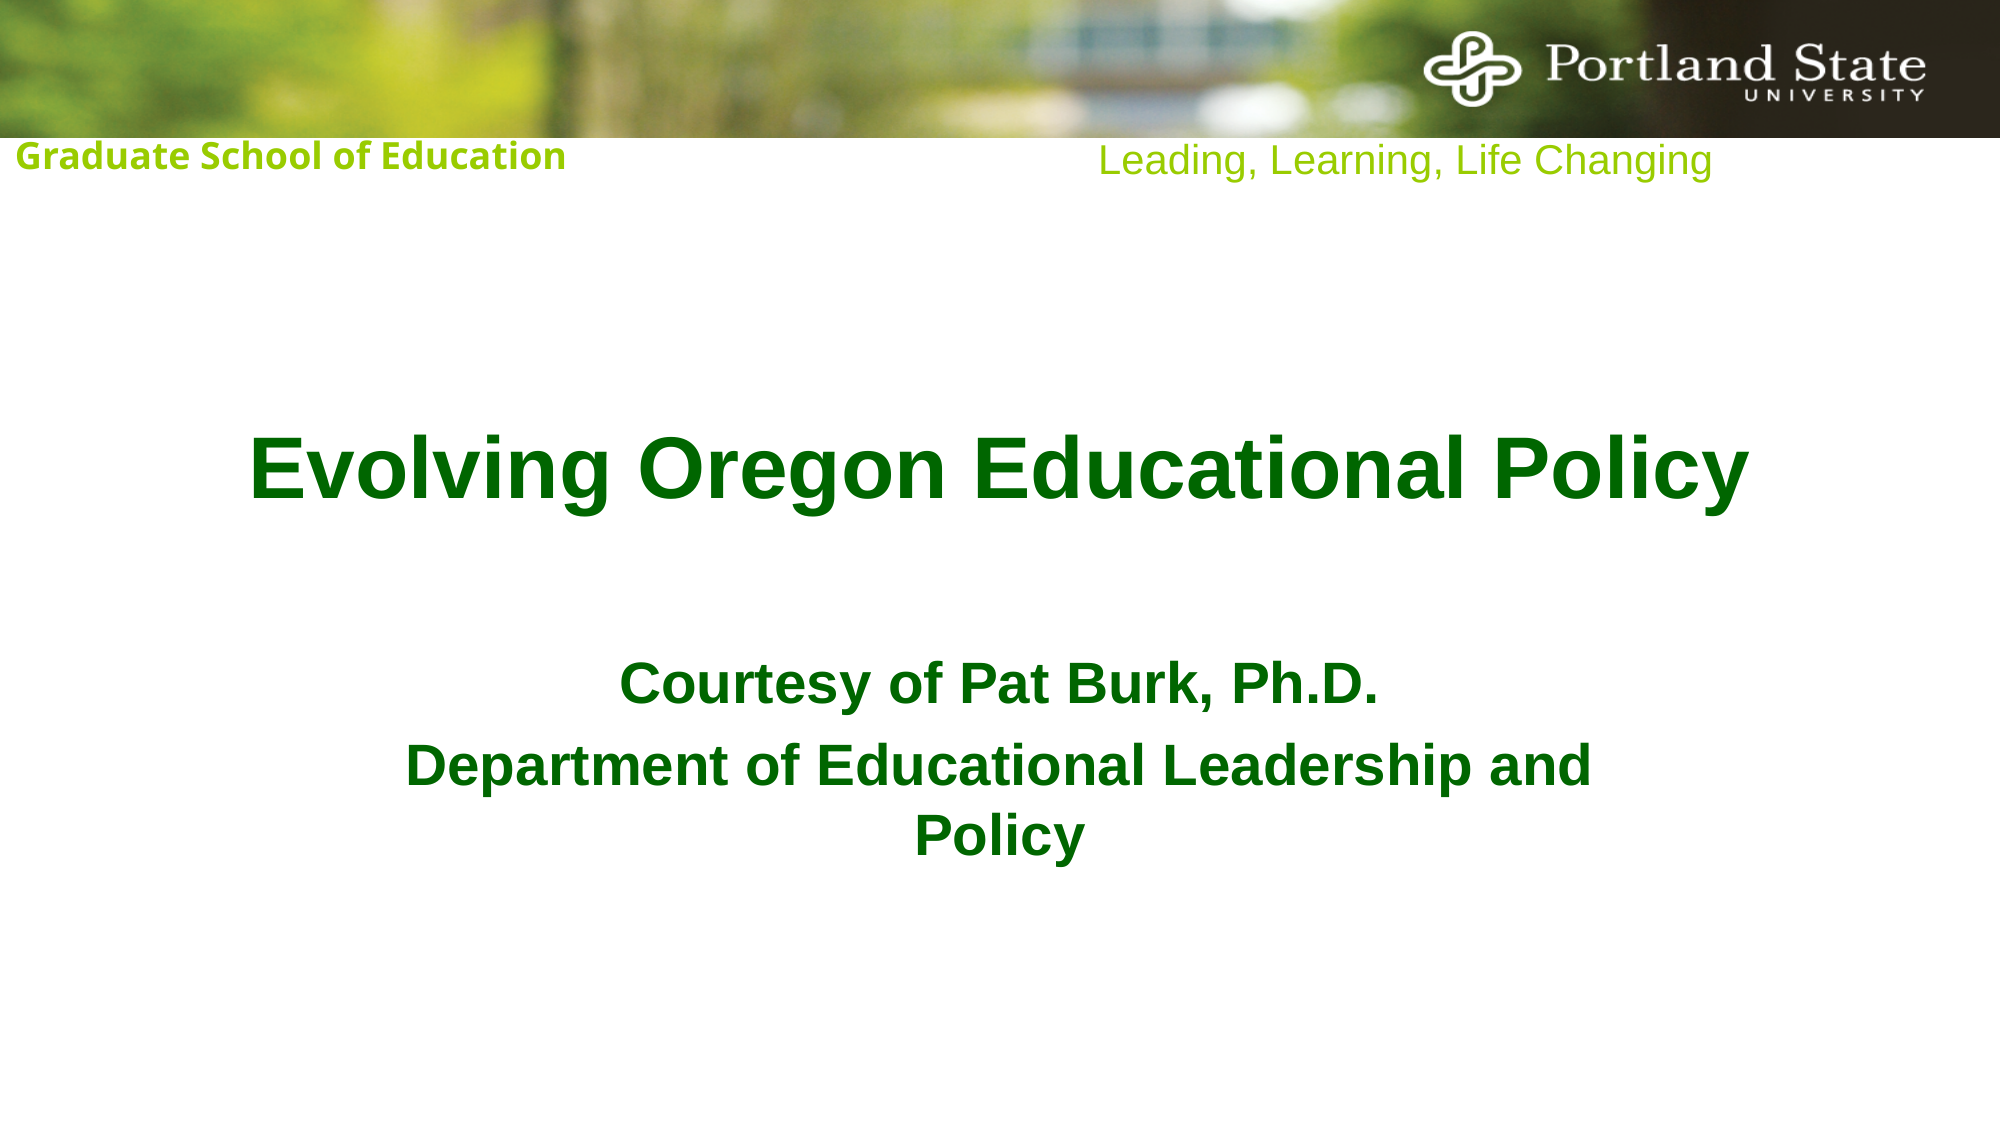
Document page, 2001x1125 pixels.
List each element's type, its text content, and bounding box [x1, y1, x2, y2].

title Evolving Oregon Educational Policy [149, 414, 1851, 526]
subtitle Courtesy of Pat Burk, Ph.D. Department of Educational Leadership and Policy [299, 637, 1701, 880]
picture [0, 0, 2000, 138]
